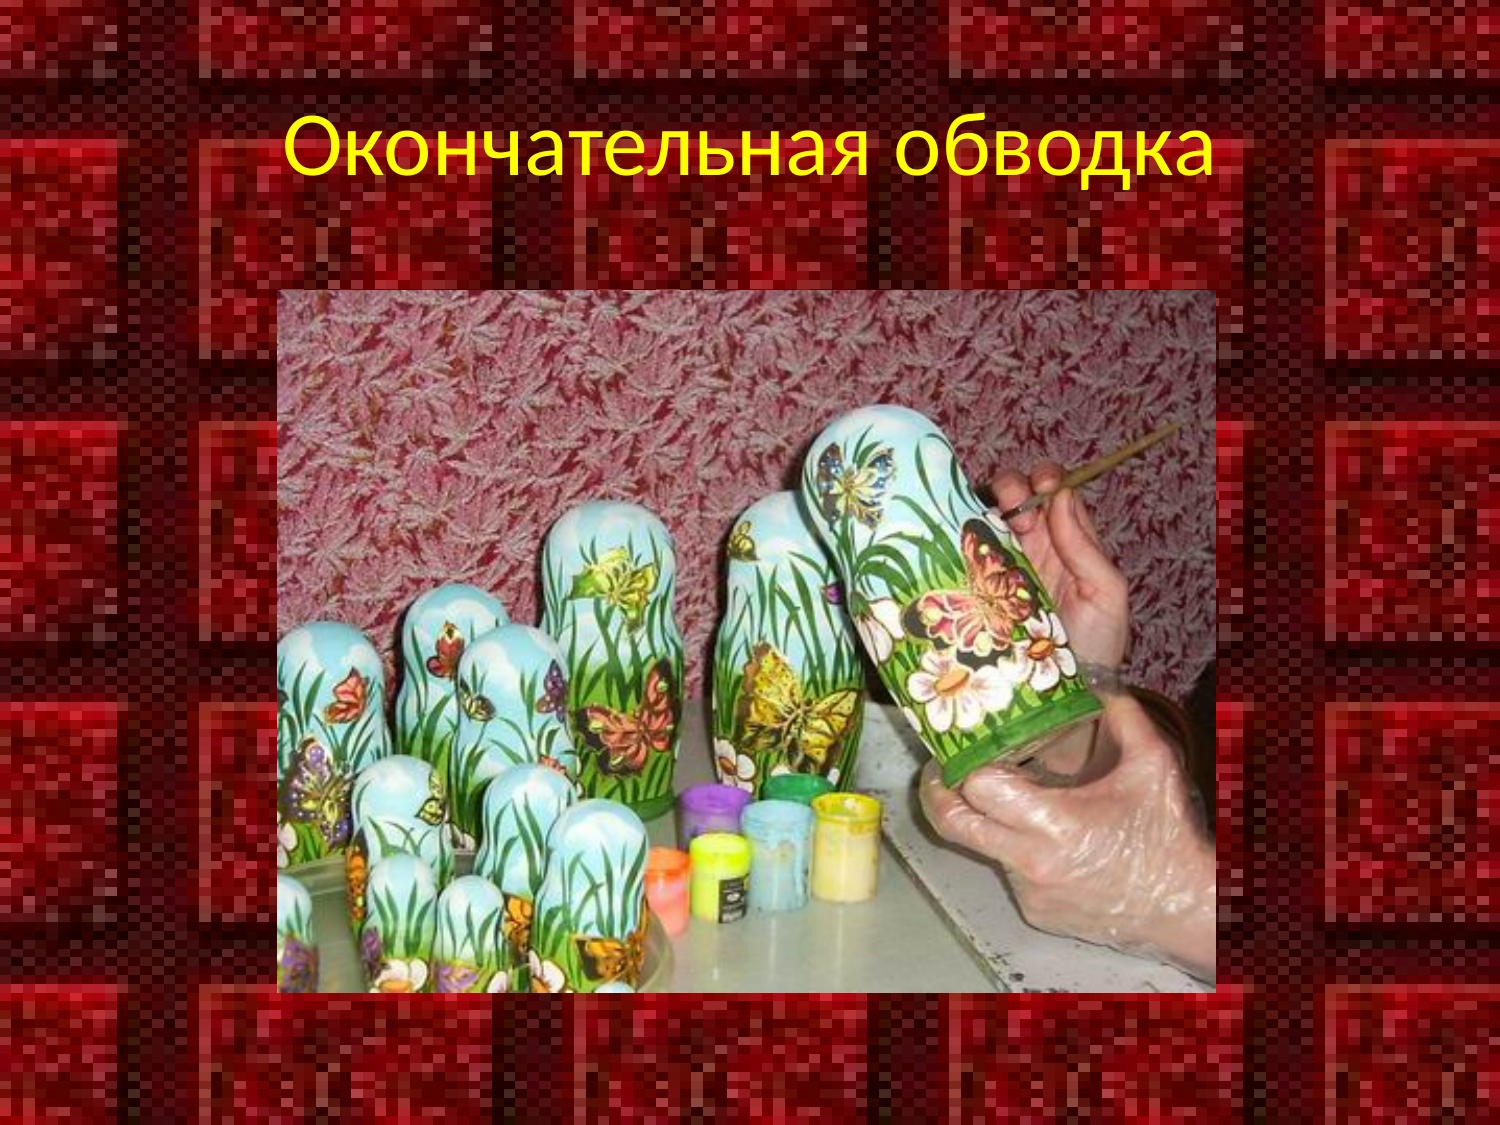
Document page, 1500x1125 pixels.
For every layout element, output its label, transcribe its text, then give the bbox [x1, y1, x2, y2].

title Окончательная обводка [75, 45, 1425, 233]
picture [0, 0, 1500, 1125]
